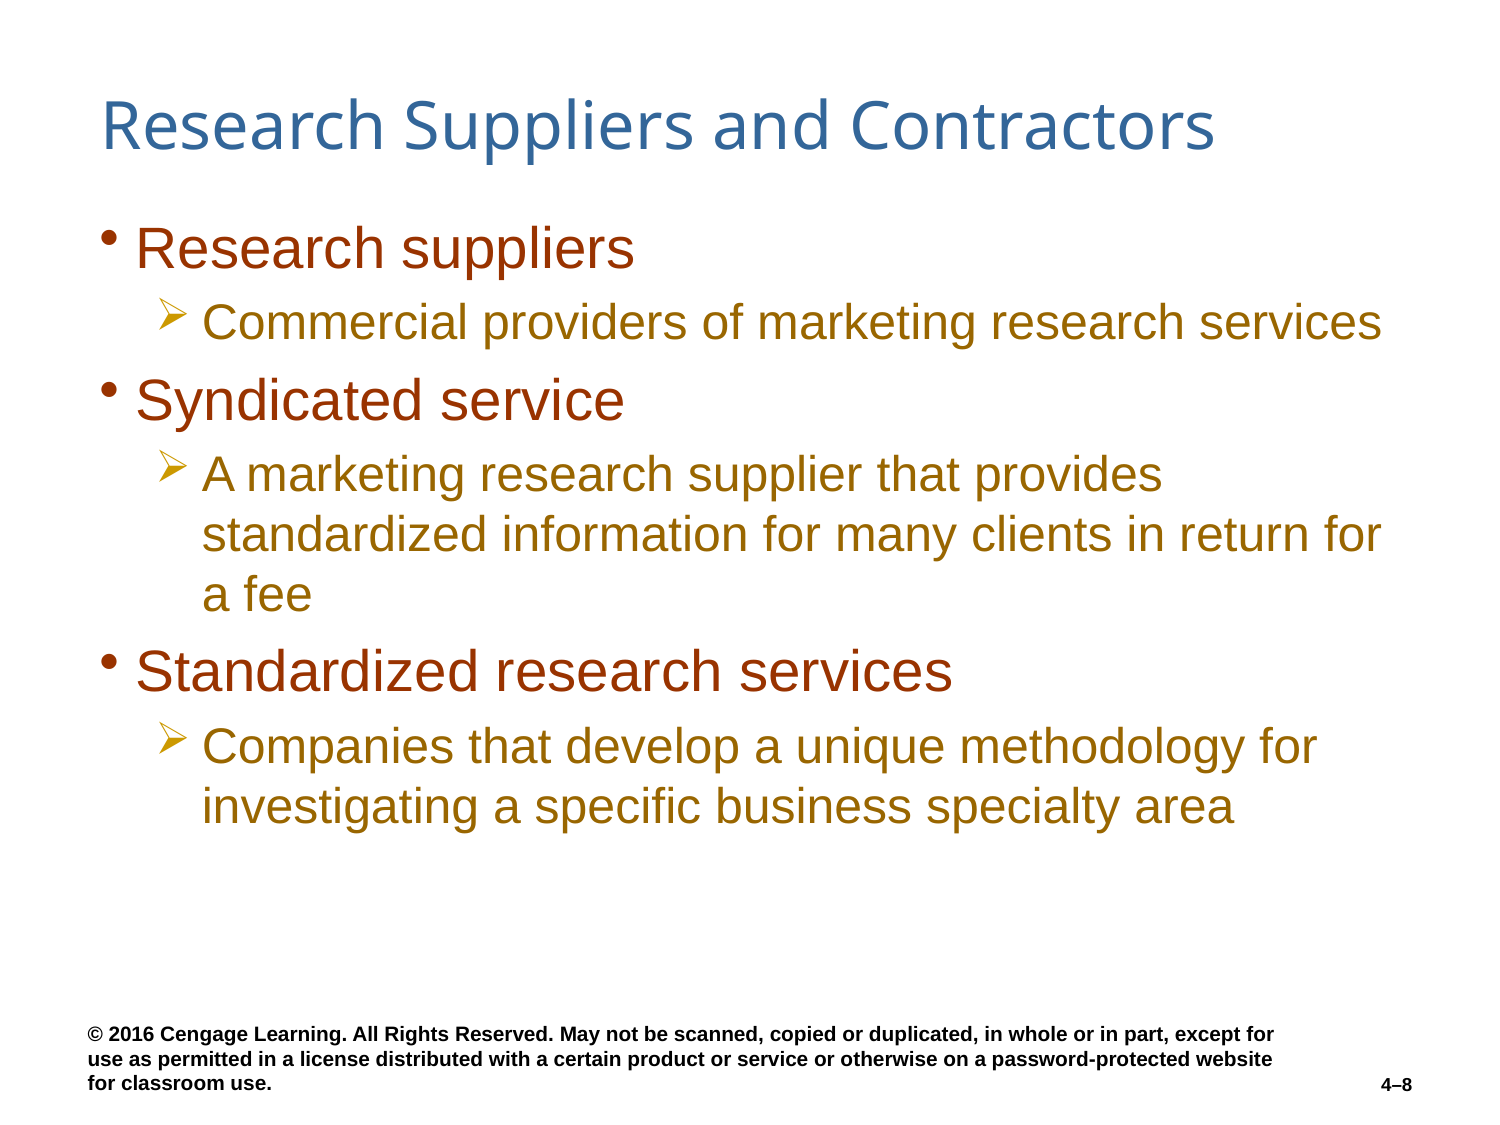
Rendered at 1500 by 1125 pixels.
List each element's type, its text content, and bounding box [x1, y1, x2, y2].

list Research suppliers Commercial providers of marketing research services Syndicated service A marketing research supplier that provides standardized information for many clients in return for a fee Standardized research services Companies that develop a unique methodology for investigating a specific business specialty area [84, 202, 1414, 1013]
footer © 2016 Cengage Learning. All Rights Reserved. May not be scanned, copied or duplicated, in whole or in part, except for use as permitted in a license distributed with a certain product or service or otherwise on a password-protected website for classroom use. [87, 1057, 1050, 1103]
title Research Suppliers and Contractors [85, 75, 1411, 171]
slide_number 4–8 [1050, 1042, 1413, 1103]
